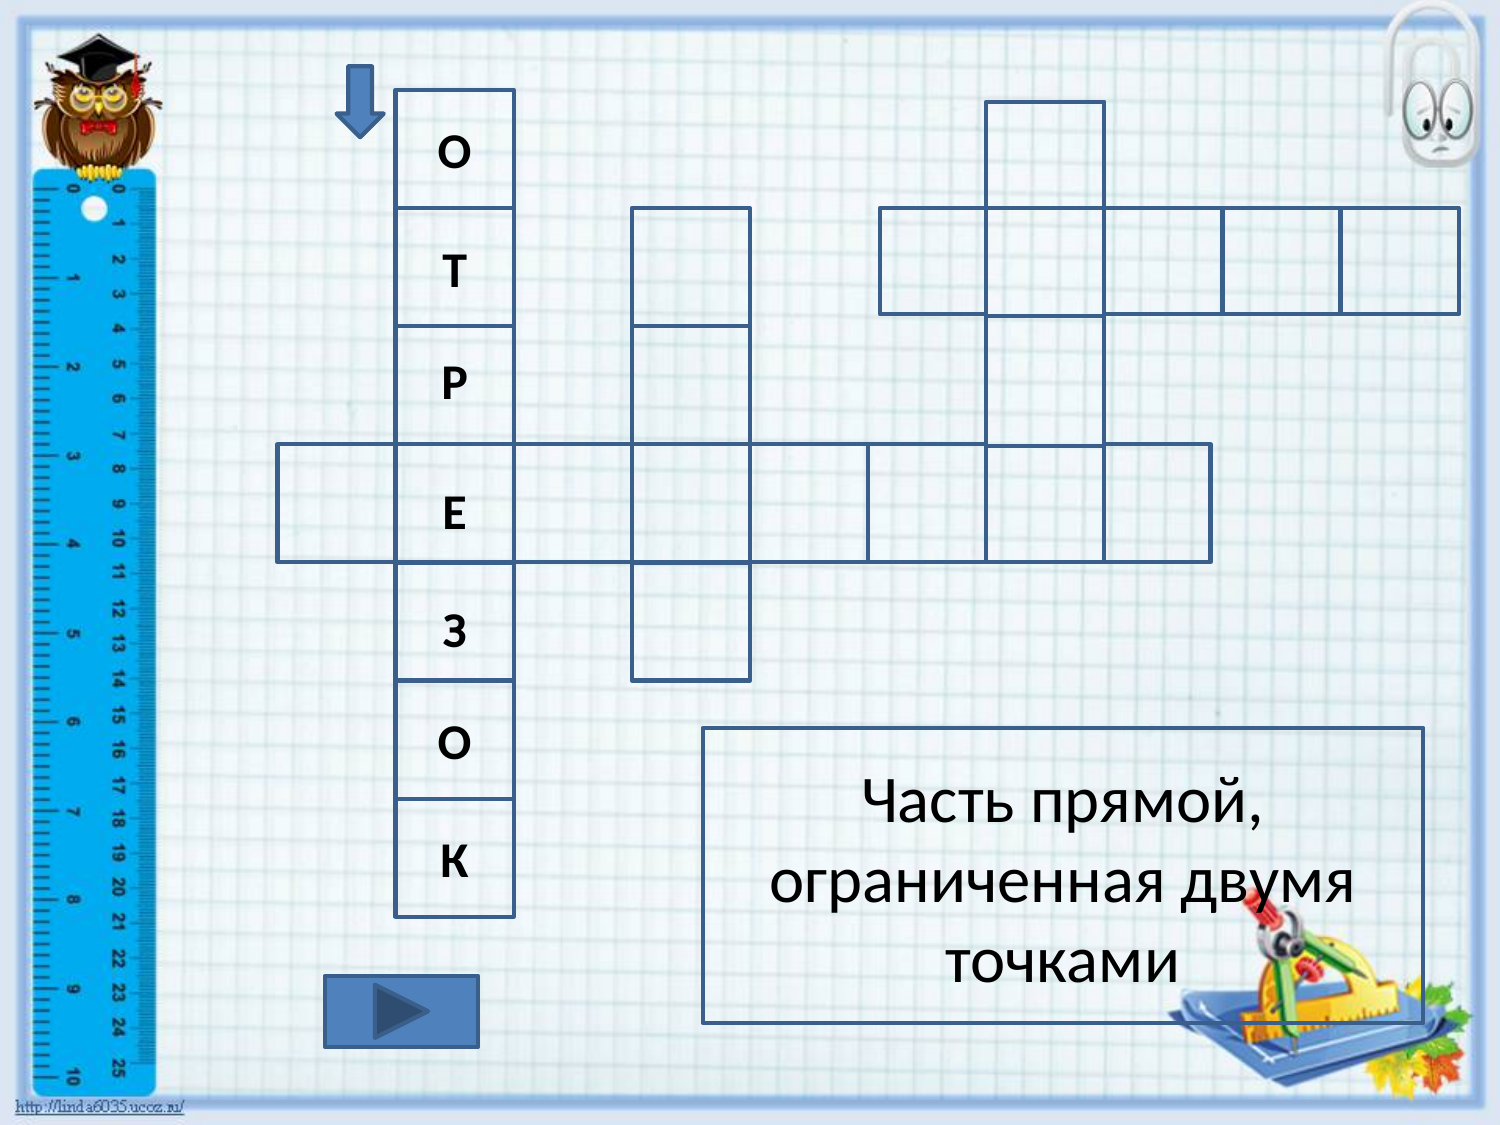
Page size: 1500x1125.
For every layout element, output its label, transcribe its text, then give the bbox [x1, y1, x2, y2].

text_box [630, 324, 752, 446]
text_box [1338, 206, 1461, 316]
text_box К [393, 797, 516, 919]
text_box [984, 318, 1106, 448]
text_box [984, 100, 1106, 210]
text_box Т [393, 206, 516, 328]
text_box О [393, 678, 516, 797]
text_box [630, 206, 752, 325]
text_box Е [398, 442, 512, 560]
picture [0, 0, 1500, 1125]
text_box О [393, 88, 516, 206]
text_box [878, 206, 988, 316]
text_box [334, 64, 386, 140]
text_box Часть прямой, ограниченная двумя точками [701, 726, 1425, 1025]
text_box [275, 442, 398, 564]
text_box [984, 210, 1106, 318]
text_box [634, 446, 752, 560]
text_box [752, 442, 870, 564]
text_box [1102, 442, 1213, 564]
text_box [512, 442, 634, 564]
text_box [984, 448, 1102, 564]
text_box [630, 560, 752, 683]
text_box Р [393, 328, 516, 442]
text_box [1102, 206, 1220, 316]
text_box З [393, 560, 516, 678]
text_box [323, 974, 480, 1049]
text_box [870, 442, 984, 564]
text_box [1220, 206, 1338, 316]
